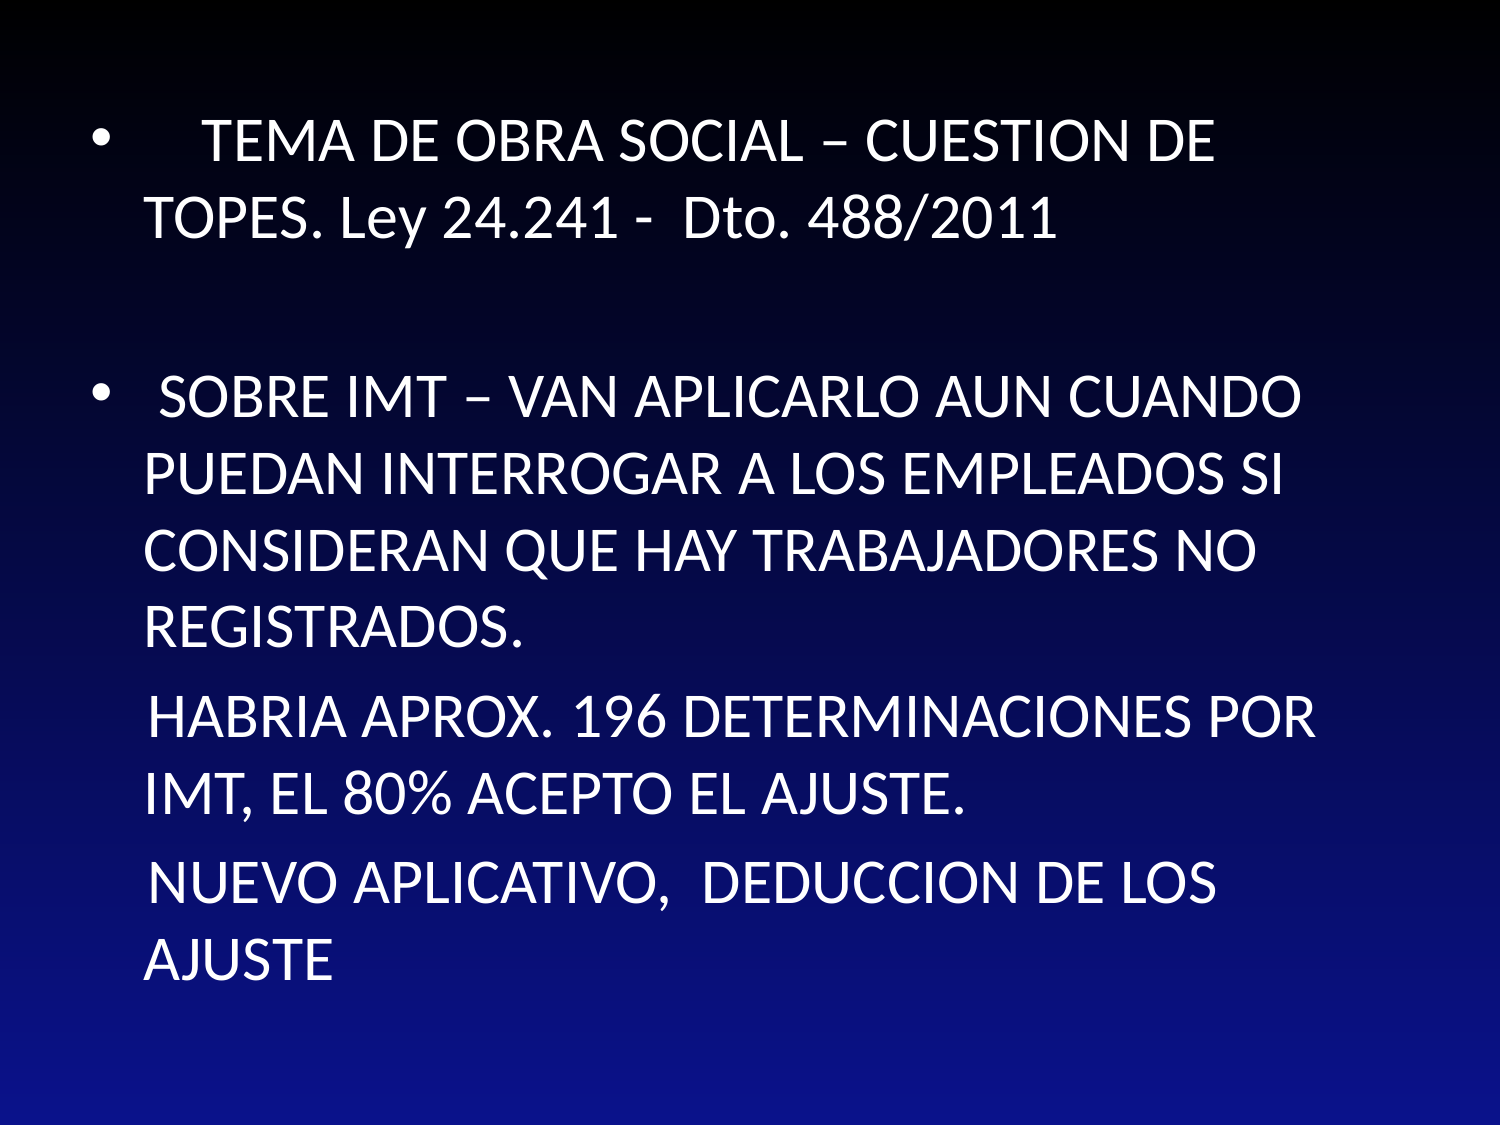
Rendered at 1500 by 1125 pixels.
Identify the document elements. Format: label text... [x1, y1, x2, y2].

list TEMA DE OBRA SOCIAL – CUESTION DE TOPES. Ley 24.241 - Dto. 488/2011 SOBRE IMT – VAN APLICARLO AUN CUANDO PUEDAN INTERROGAR A LOS EMPLEADOS SI CONSIDERAN QUE HAY TRABAJADORES NO REGISTRADOS. HABRIA APROX. 196 DETERMINACIONES POR IMT, EL 80% ACEPTO EL AJUSTE. NUEVO APLICATIVO, DEDUCCION DE LOS AJUSTE [74, 89, 1426, 1006]
